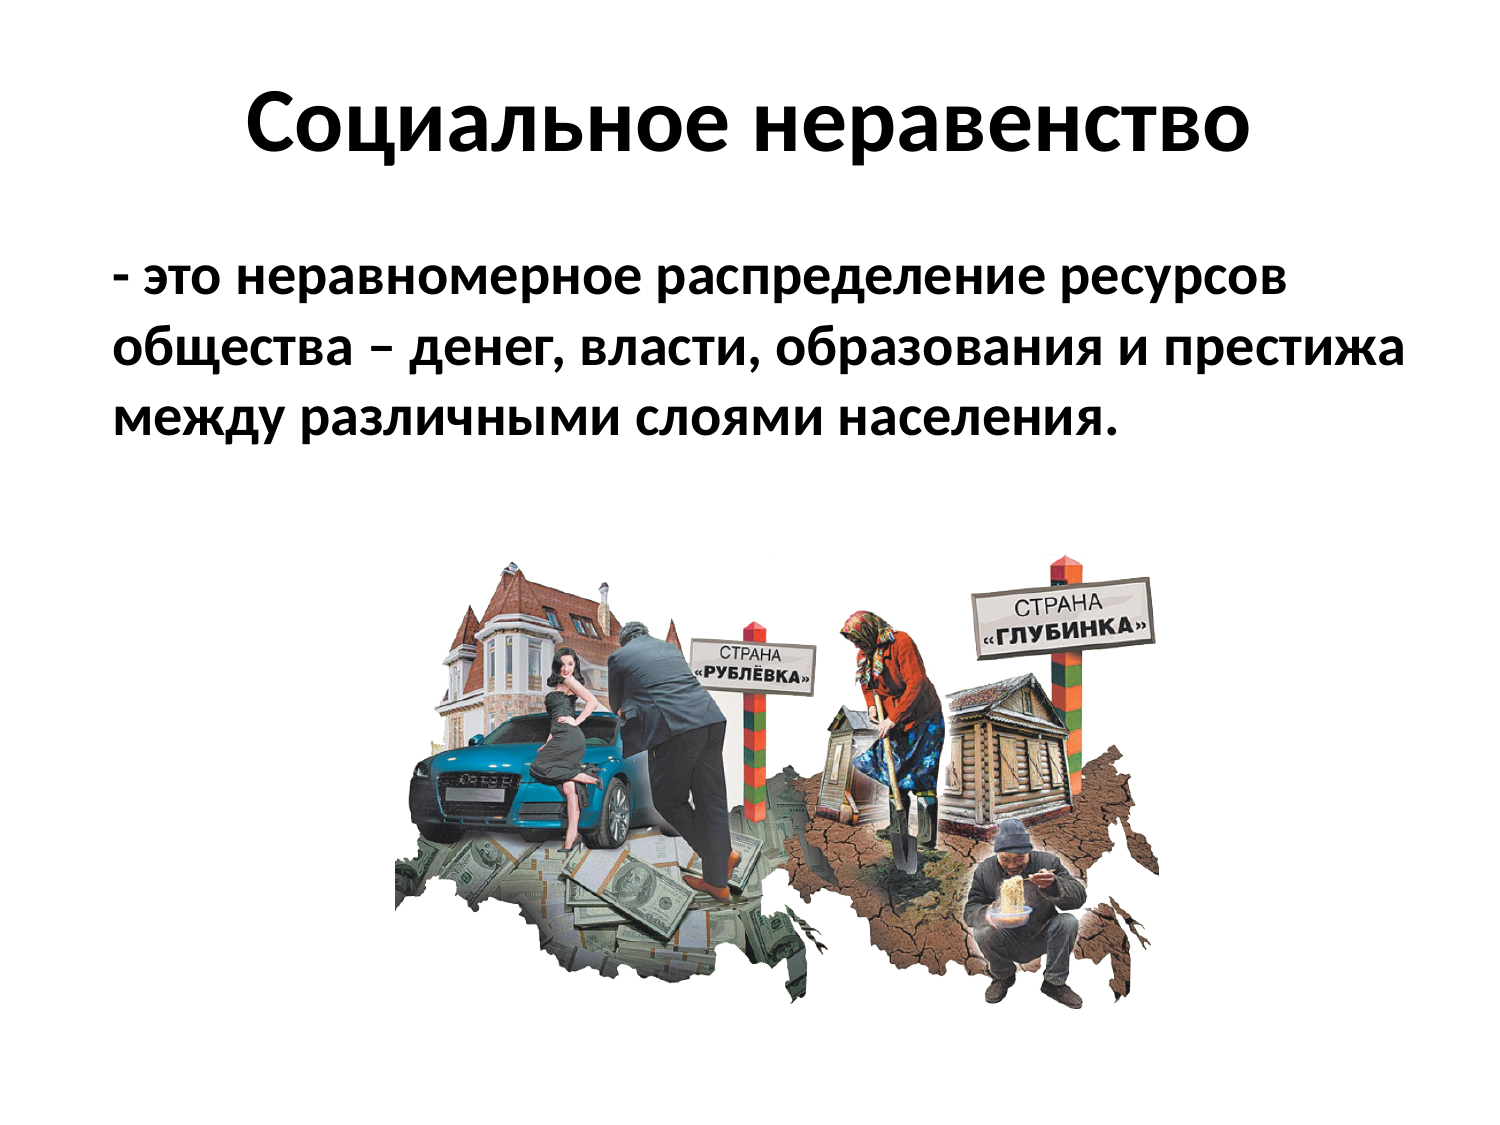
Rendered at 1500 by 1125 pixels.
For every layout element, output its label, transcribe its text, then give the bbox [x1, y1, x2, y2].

list - это неравномерное распределение ресурсов общества – денег, власти, образования и престижа между различными слоями населения. [41, 219, 1459, 1005]
picture [395, 554, 1159, 1010]
title Социальное неравенство [75, 45, 1425, 185]
